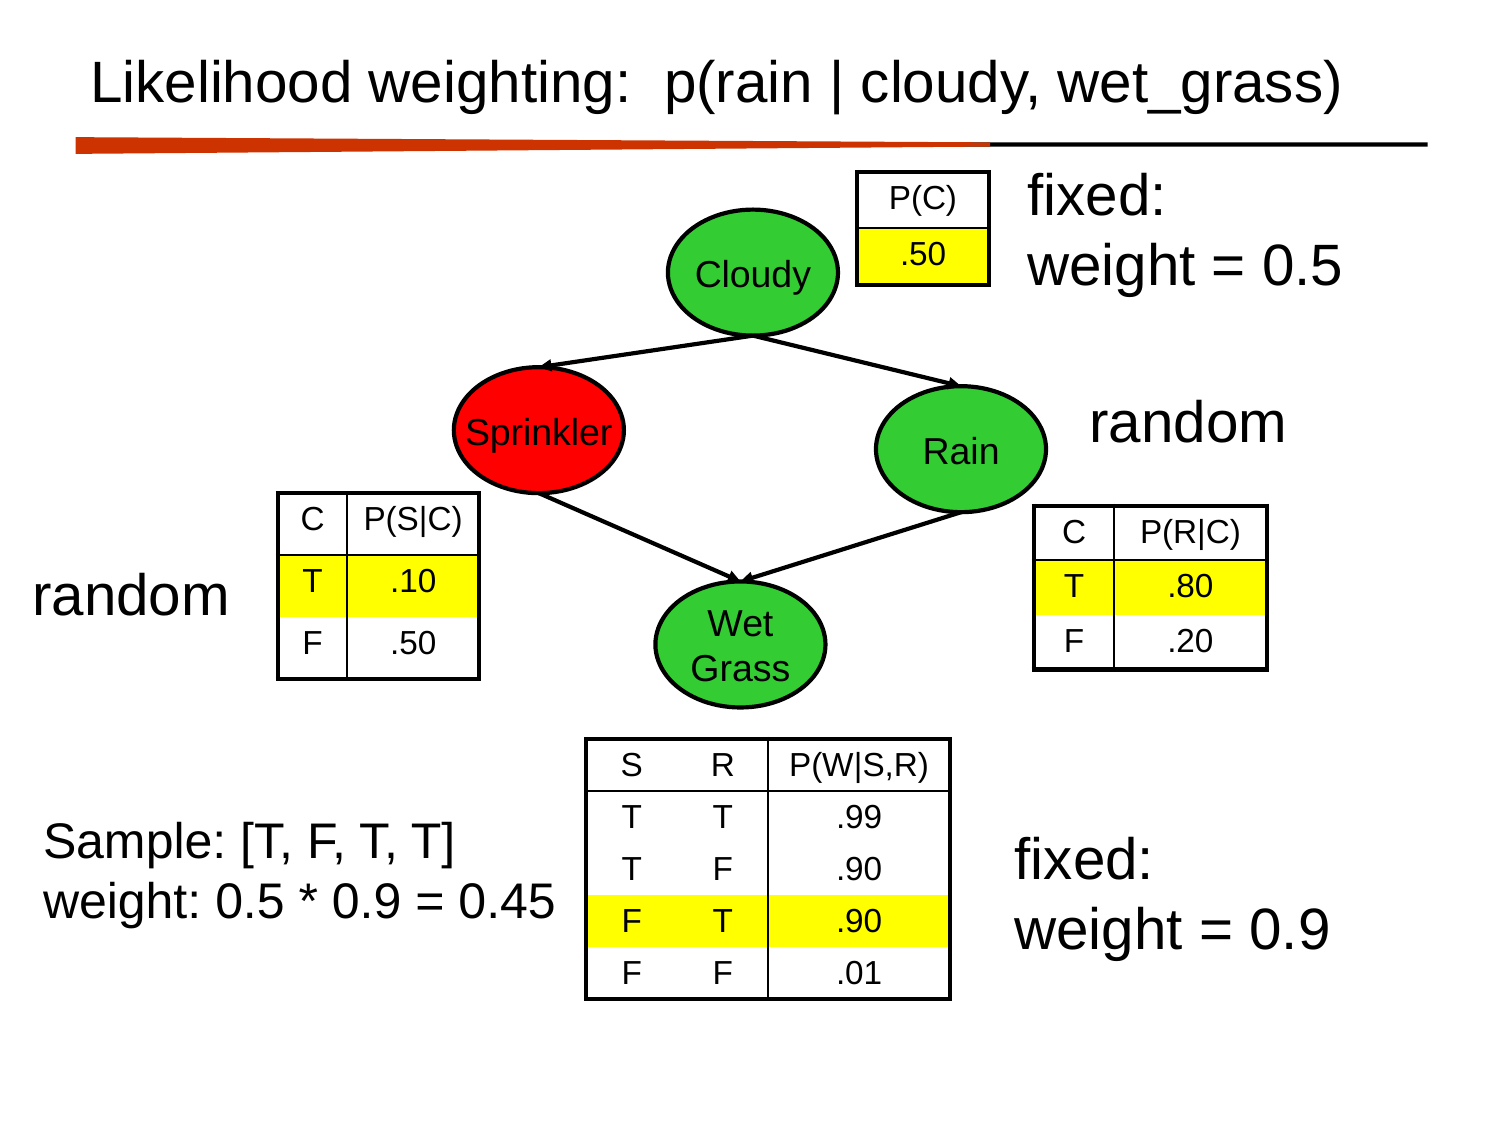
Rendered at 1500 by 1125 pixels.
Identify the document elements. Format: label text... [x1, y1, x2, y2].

table_cell .10 [348, 556, 477, 617]
table_cell F [280, 617, 346, 677]
table_cell F [1036, 615, 1113, 667]
table_header C [1036, 508, 1113, 559]
table_header C [280, 495, 346, 554]
table_header R [677, 741, 767, 790]
table_cell .01 [769, 947, 948, 997]
table_cell T [588, 843, 677, 895]
table_cell F [588, 895, 677, 947]
table_cell F [677, 947, 767, 997]
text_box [538, 337, 754, 366]
text_box Rain [875, 386, 1047, 513]
table_cell .20 [1115, 615, 1265, 667]
table_cell .90 [769, 895, 948, 947]
text_box Wet Grass [655, 588, 826, 708]
table_header S [588, 741, 677, 790]
text_box Sample: [T, F, T, T] weight: 0.5 * 0.9 = 0.45 [28, 801, 572, 936]
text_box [744, 513, 962, 580]
text_box fixed: weight = 0.5 [1012, 149, 1425, 305]
table_cell .50 [859, 229, 987, 283]
table_cell T [280, 556, 346, 617]
text_box Sprinkler [453, 367, 624, 494]
table_cell .50 [348, 617, 477, 677]
table_cell T [677, 895, 767, 947]
table_cell .80 [1115, 561, 1265, 615]
table_cell .90 [769, 843, 948, 895]
table_cell T [1036, 561, 1113, 615]
text_box Cloudy [667, 209, 838, 336]
table_cell F [677, 843, 767, 895]
title Likelihood weighting: p(rain | cloudy, wet_grass) [74, 24, 1426, 133]
table_cell F [588, 947, 677, 997]
table_header P(R|C) [1115, 508, 1265, 559]
table_cell .99 [769, 792, 948, 843]
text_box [538, 494, 741, 580]
text_box random [1074, 376, 1500, 462]
table_header P(C) [859, 174, 987, 227]
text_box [752, 337, 962, 385]
table_header P(W|S,R) [769, 741, 948, 790]
text_box random [0, 549, 263, 635]
table_header P(S|C) [348, 495, 477, 554]
table_cell T [677, 792, 767, 843]
table_cell T [588, 792, 677, 843]
text_box fixed: weight = 0.9 [999, 814, 1438, 969]
